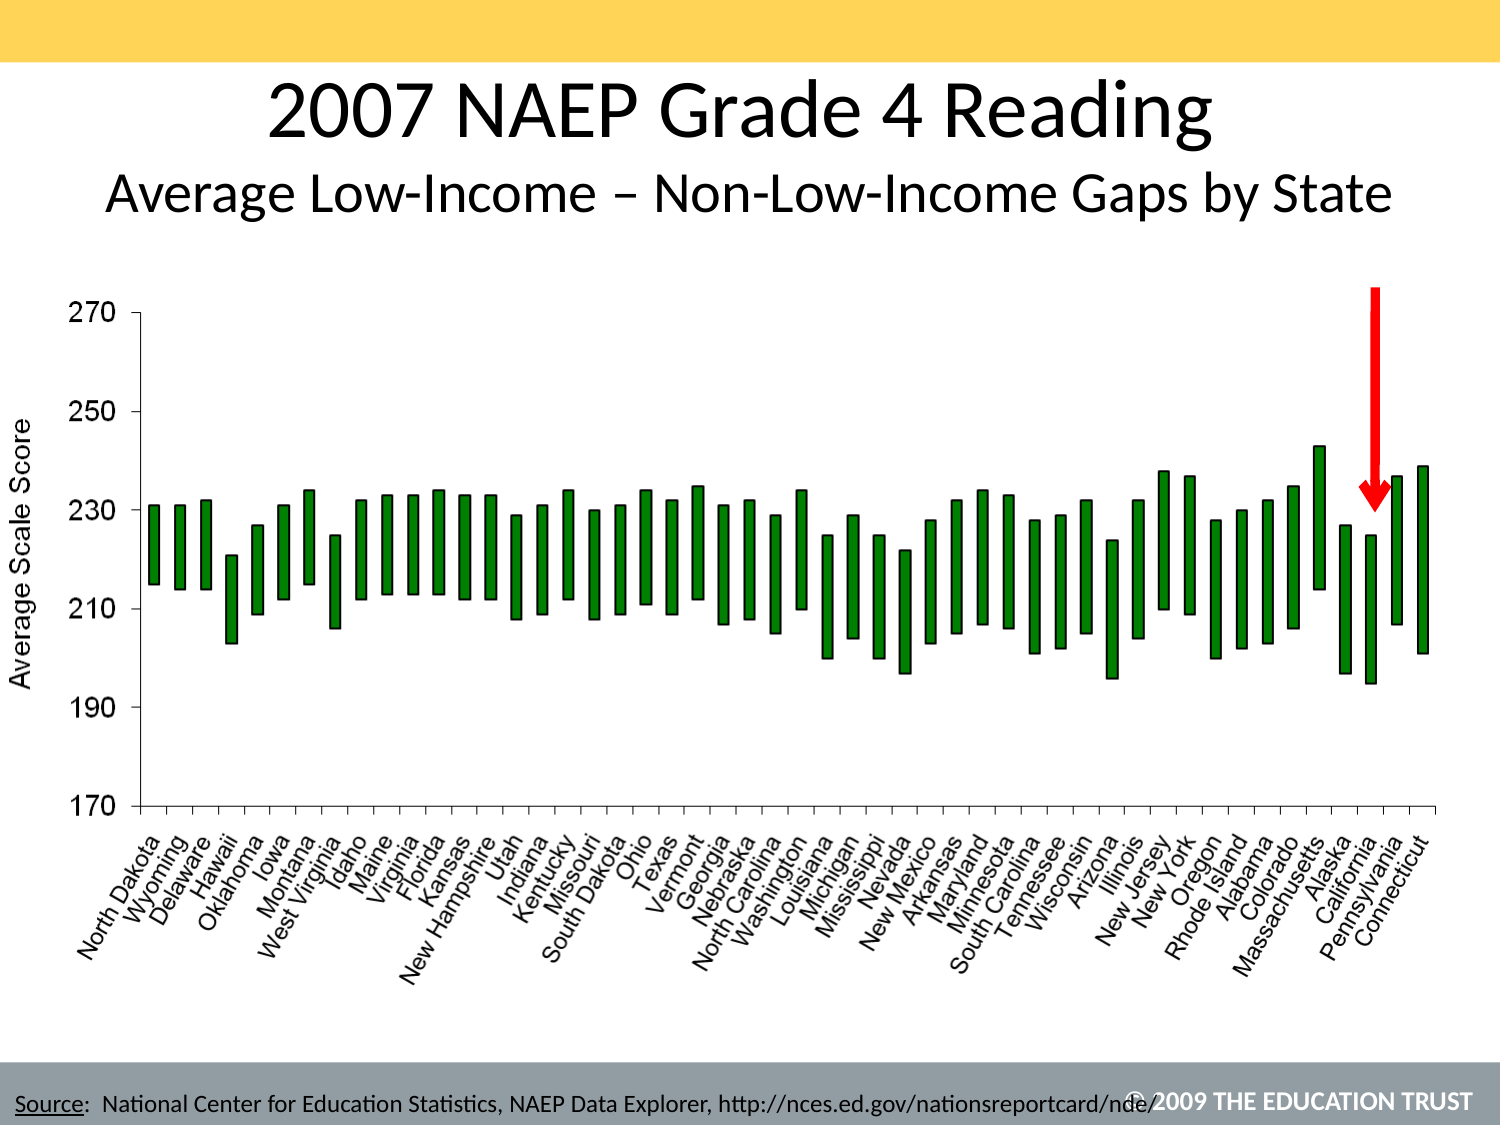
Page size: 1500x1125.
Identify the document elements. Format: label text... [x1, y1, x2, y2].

title 2007 NAEP Grade 4 Reading Average Low-Income – Non-Low-Income Gaps by State [74, 44, 1426, 233]
text_box Source: National Center for Education Statistics, NAEP Data Explorer, http://nces.ed.gov/nationsreportcard/nde/ [0, 1079, 1400, 1125]
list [0, 268, 1456, 1006]
